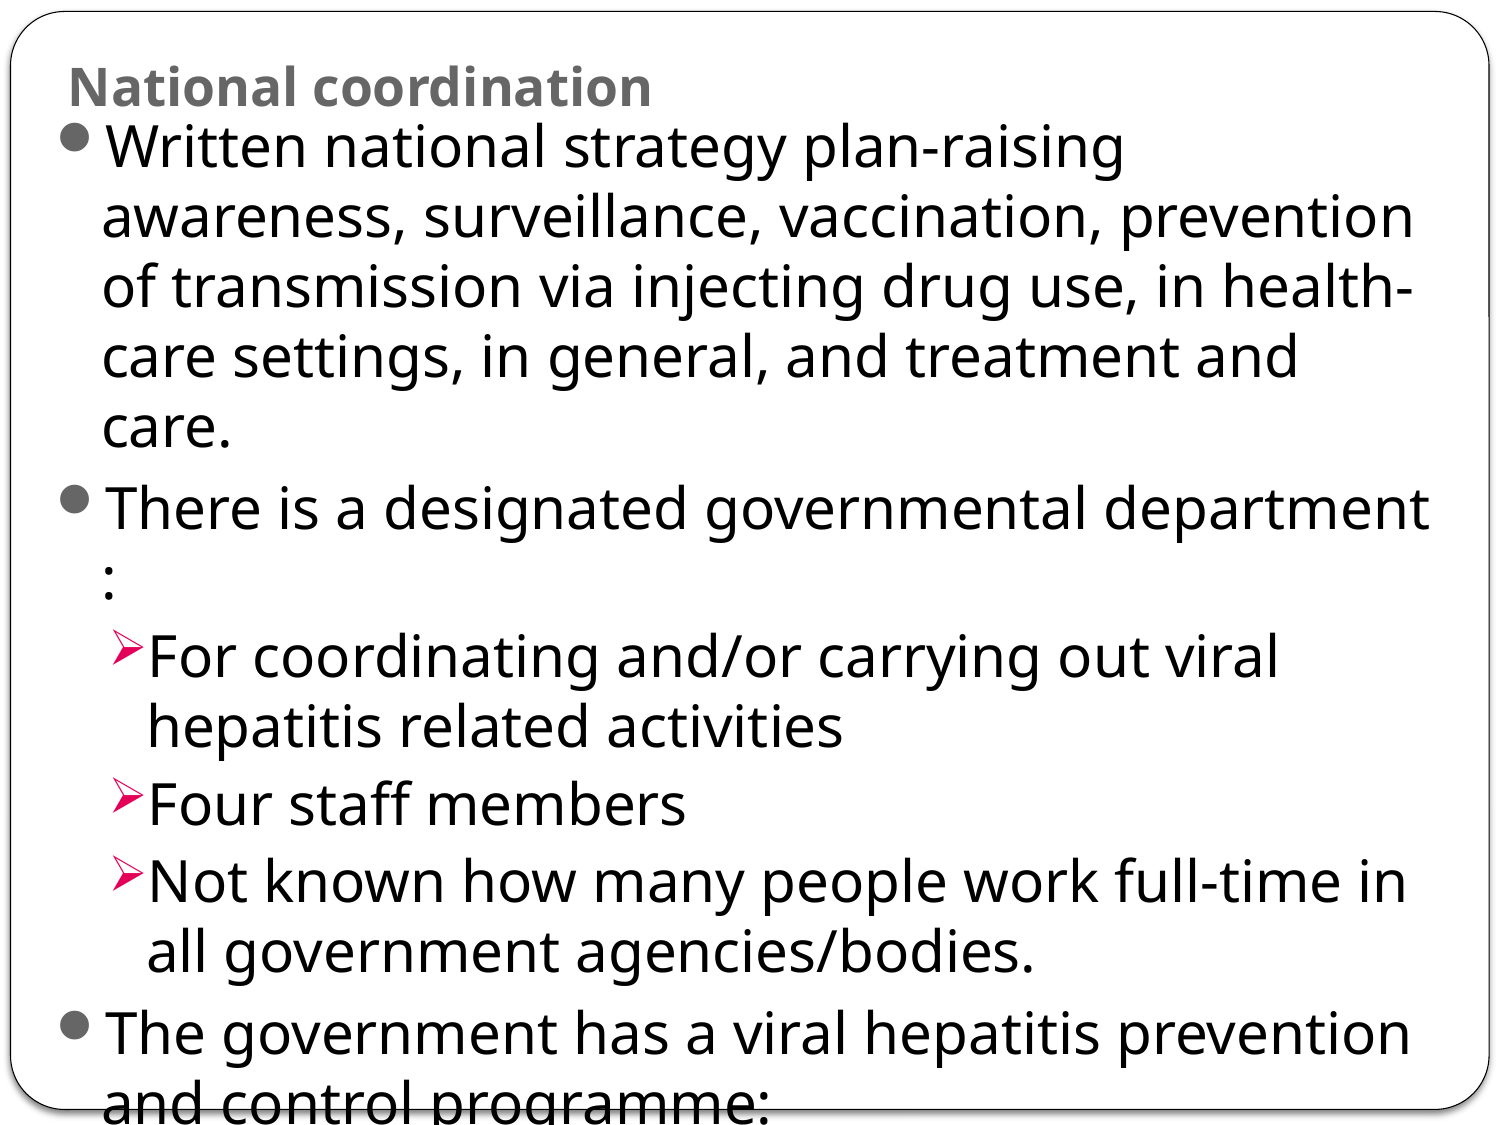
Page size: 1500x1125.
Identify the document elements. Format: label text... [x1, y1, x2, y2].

title National coordination [53, 45, 1425, 101]
list Written national strategy plan-raising awareness, surveillance, vaccination, prevention of transmission via injecting drug use, in health-care settings, in general, and treatment and care. There is a designated governmental department : For coordinating and/or carrying out viral hepatitis related activities Four staff members Not known how many people work full-time in all government agencies/bodies. The government has a viral hepatitis prevention and control programme: activities targeting health-care workers, including health-care waste handlers [41, 101, 1459, 1071]
